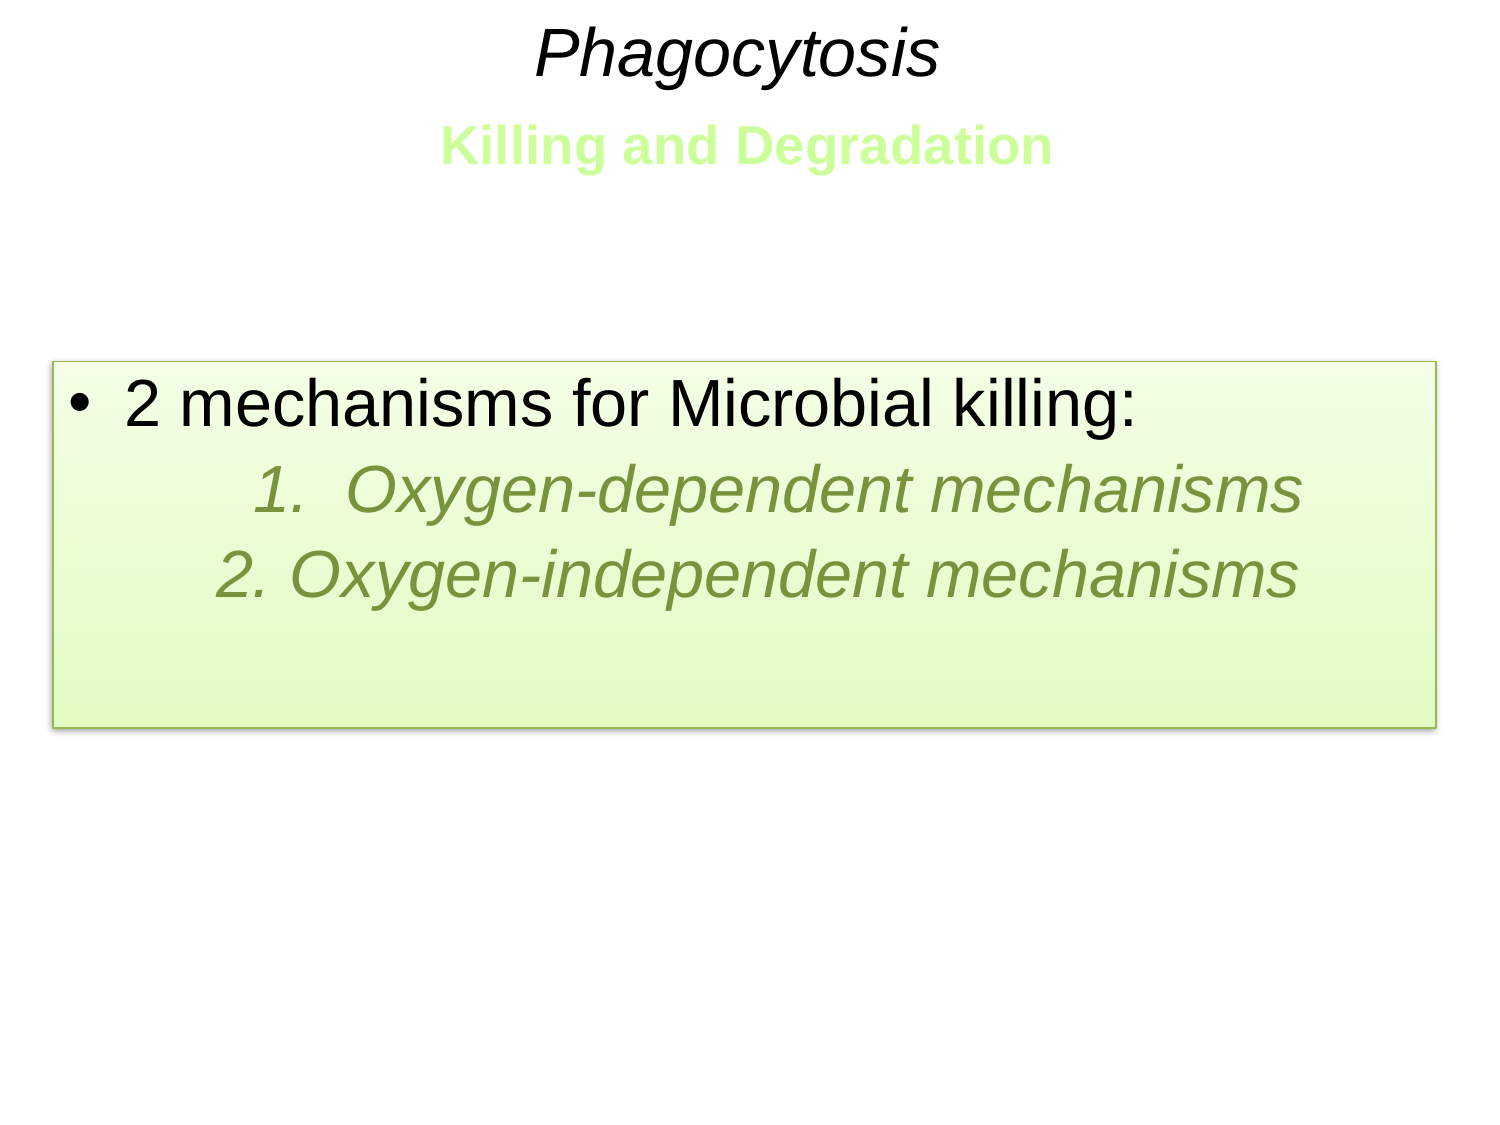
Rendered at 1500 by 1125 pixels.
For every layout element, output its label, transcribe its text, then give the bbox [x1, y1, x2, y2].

list 2 mechanisms for Microbial killing: 1. Oxygen-dependent mechanisms 2. Oxygen-independent mechanisms [52, 361, 1437, 729]
title Phagocytosis Killing and Degradation [99, 0, 1375, 188]
